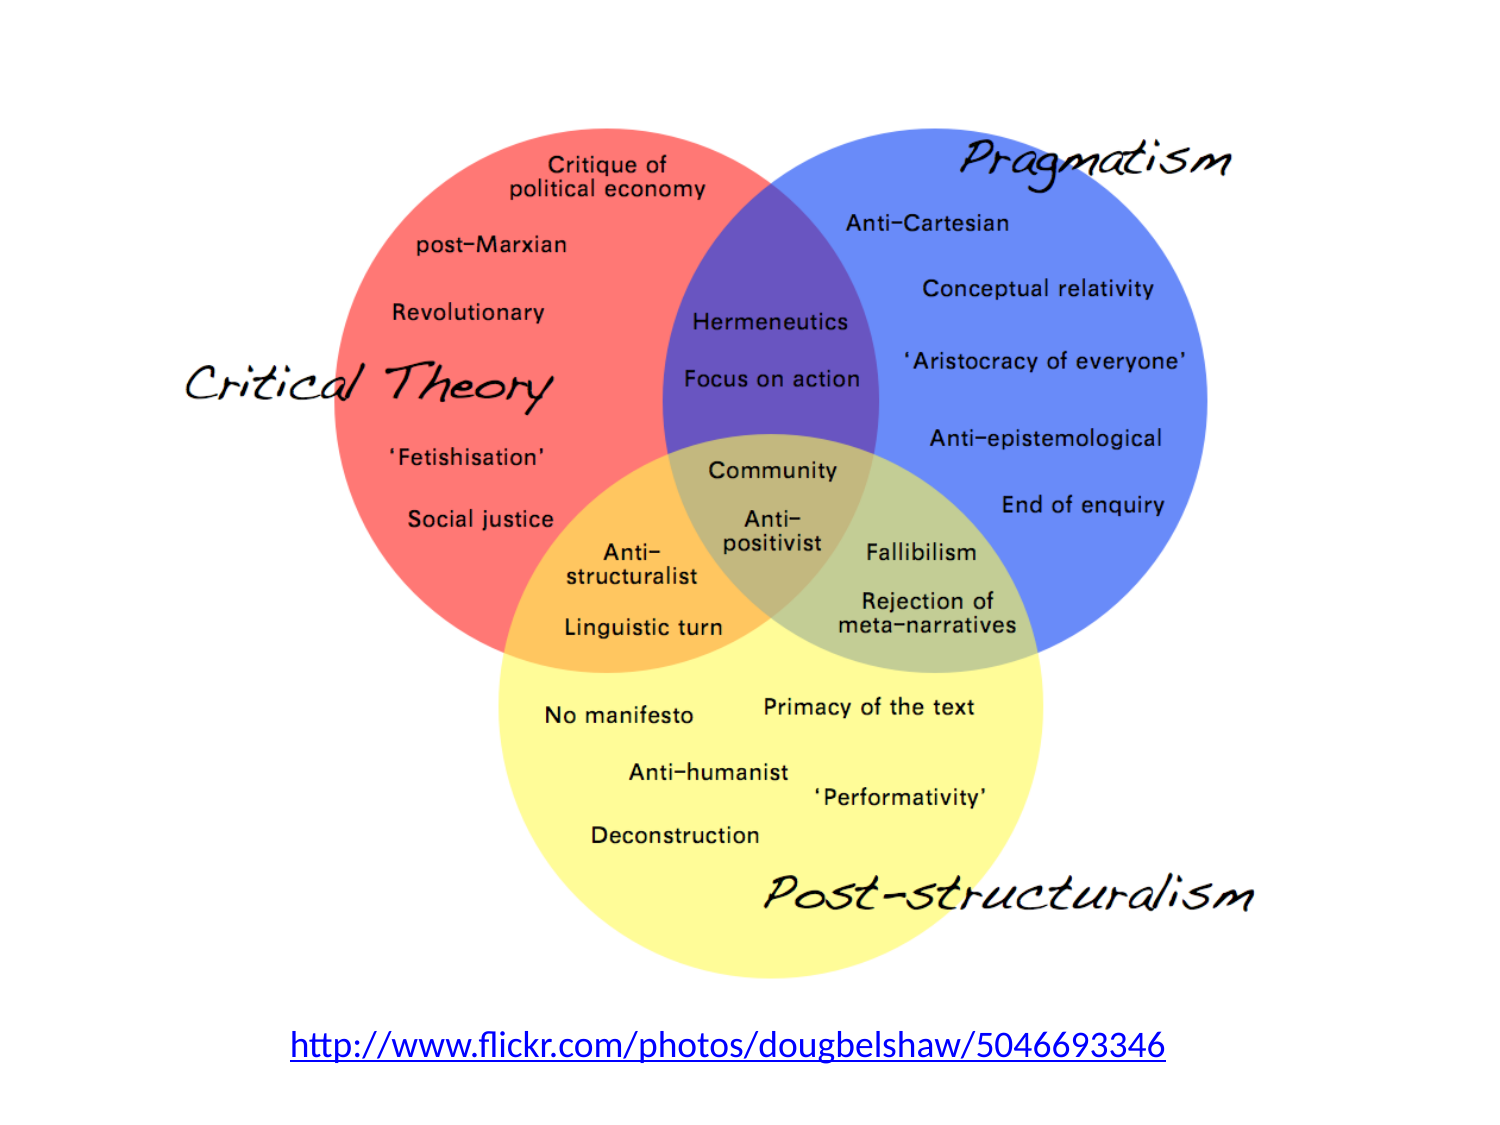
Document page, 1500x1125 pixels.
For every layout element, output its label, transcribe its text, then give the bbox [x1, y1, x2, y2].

picture [162, 87, 1380, 1001]
text_box http://www.flickr.com/photos/dougbelshaw/5046693346 [274, 1012, 1238, 1073]
